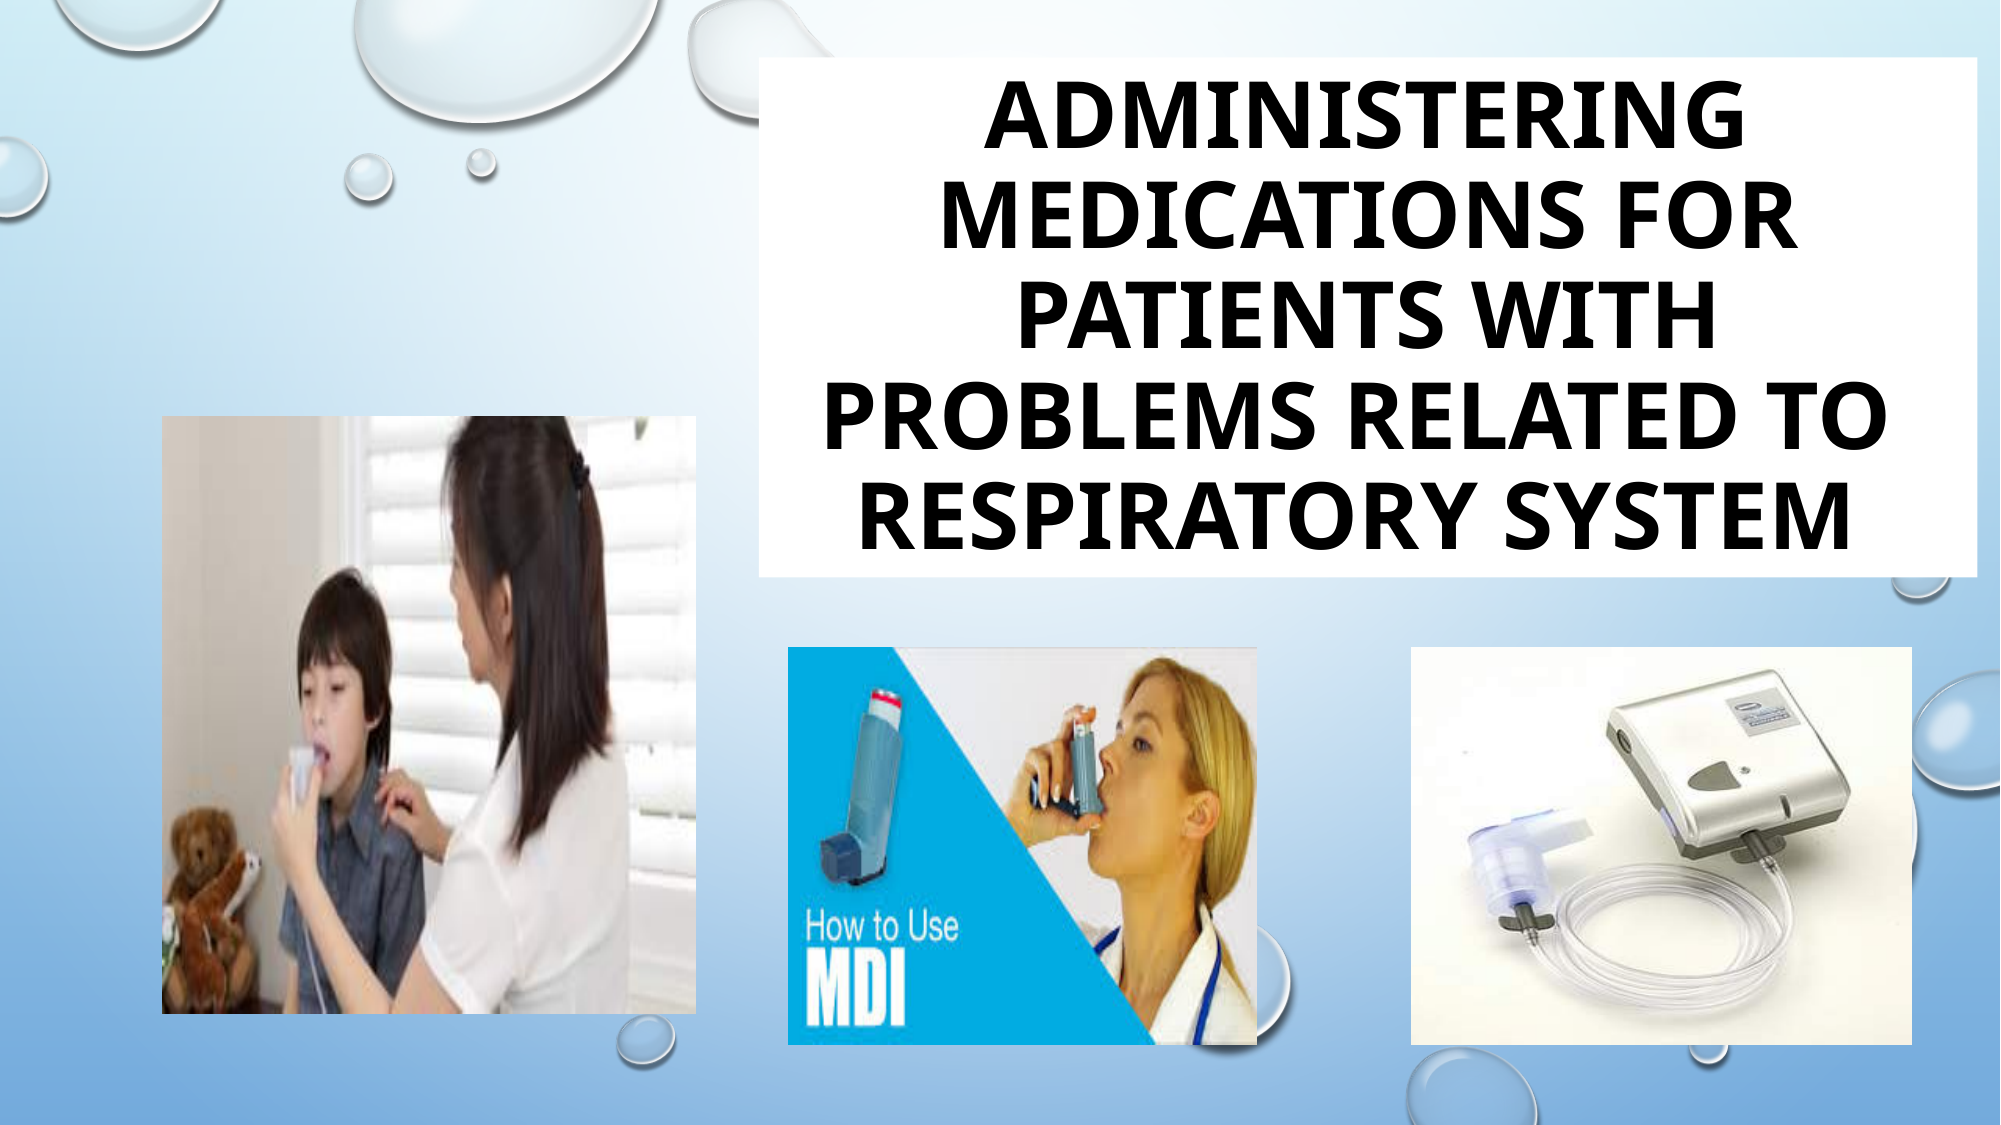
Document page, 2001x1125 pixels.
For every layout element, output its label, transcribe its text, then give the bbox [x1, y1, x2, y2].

title Administering medications for patients with problems related to respiratory system [758, 57, 1978, 578]
picture [0, 0, 2000, 1125]
